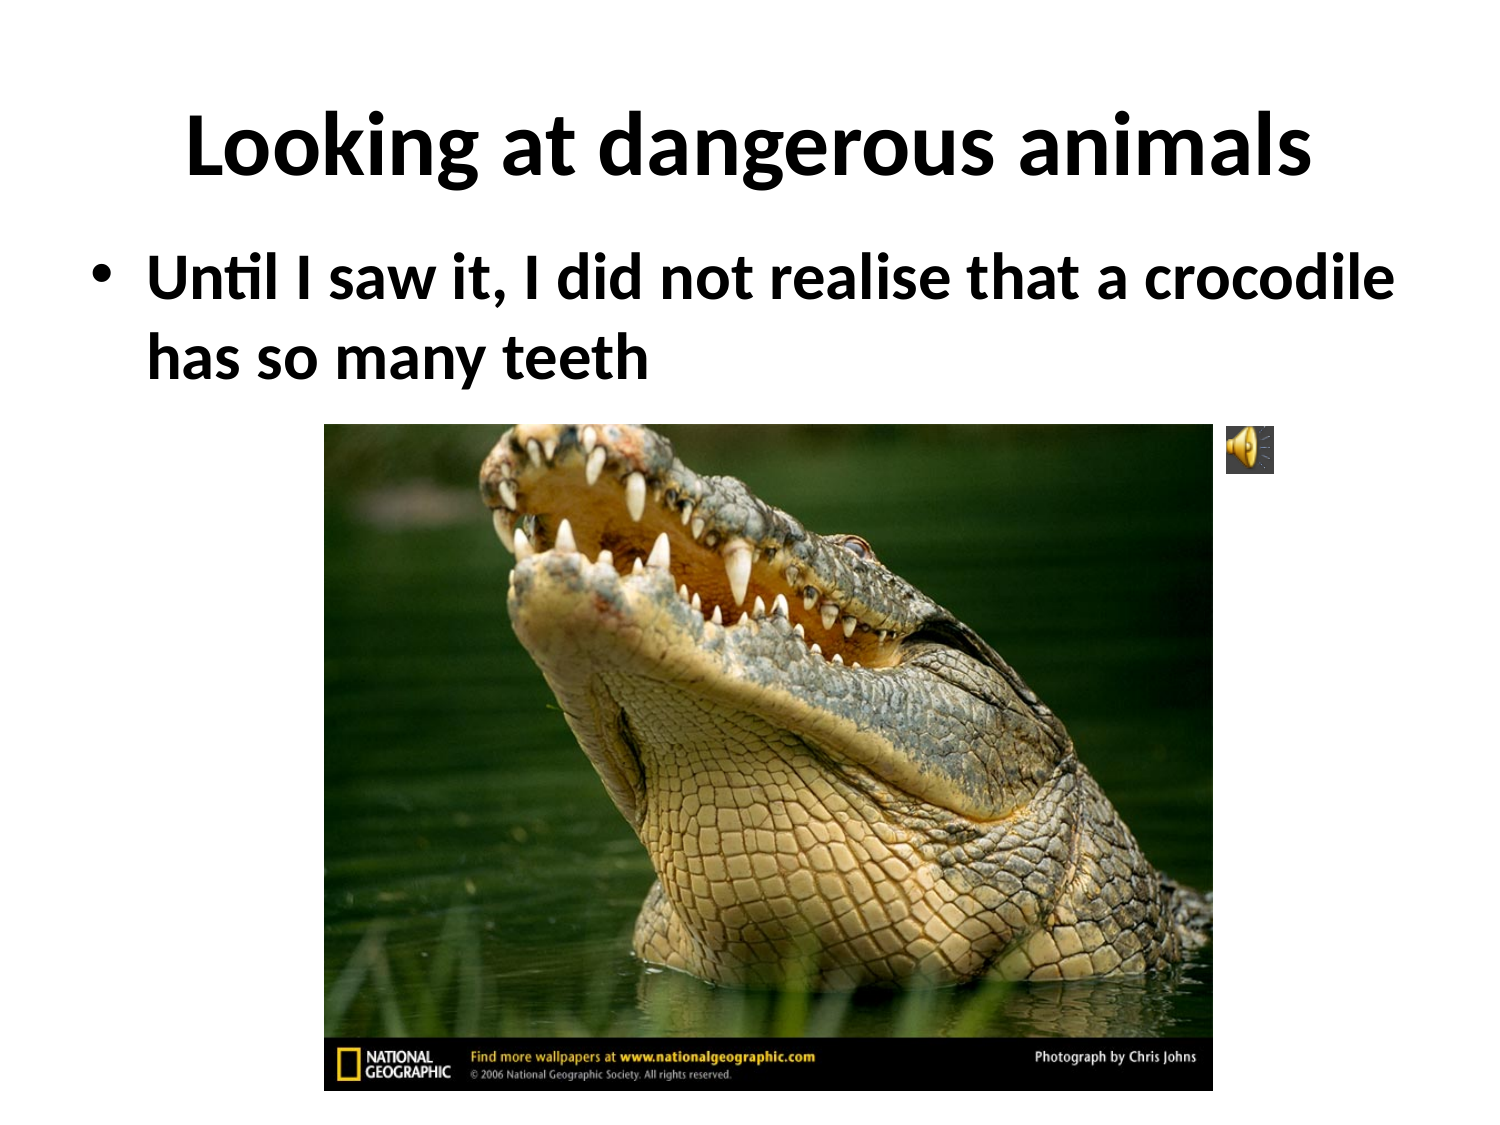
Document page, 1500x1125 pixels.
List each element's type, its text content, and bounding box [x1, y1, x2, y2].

title Looking at dangerous animals [74, 44, 1426, 224]
picture [1224, 424, 1276, 476]
list Until I saw it, I did not realise that a crocodile has so many teeth [74, 224, 1426, 501]
picture [324, 424, 1213, 1091]
